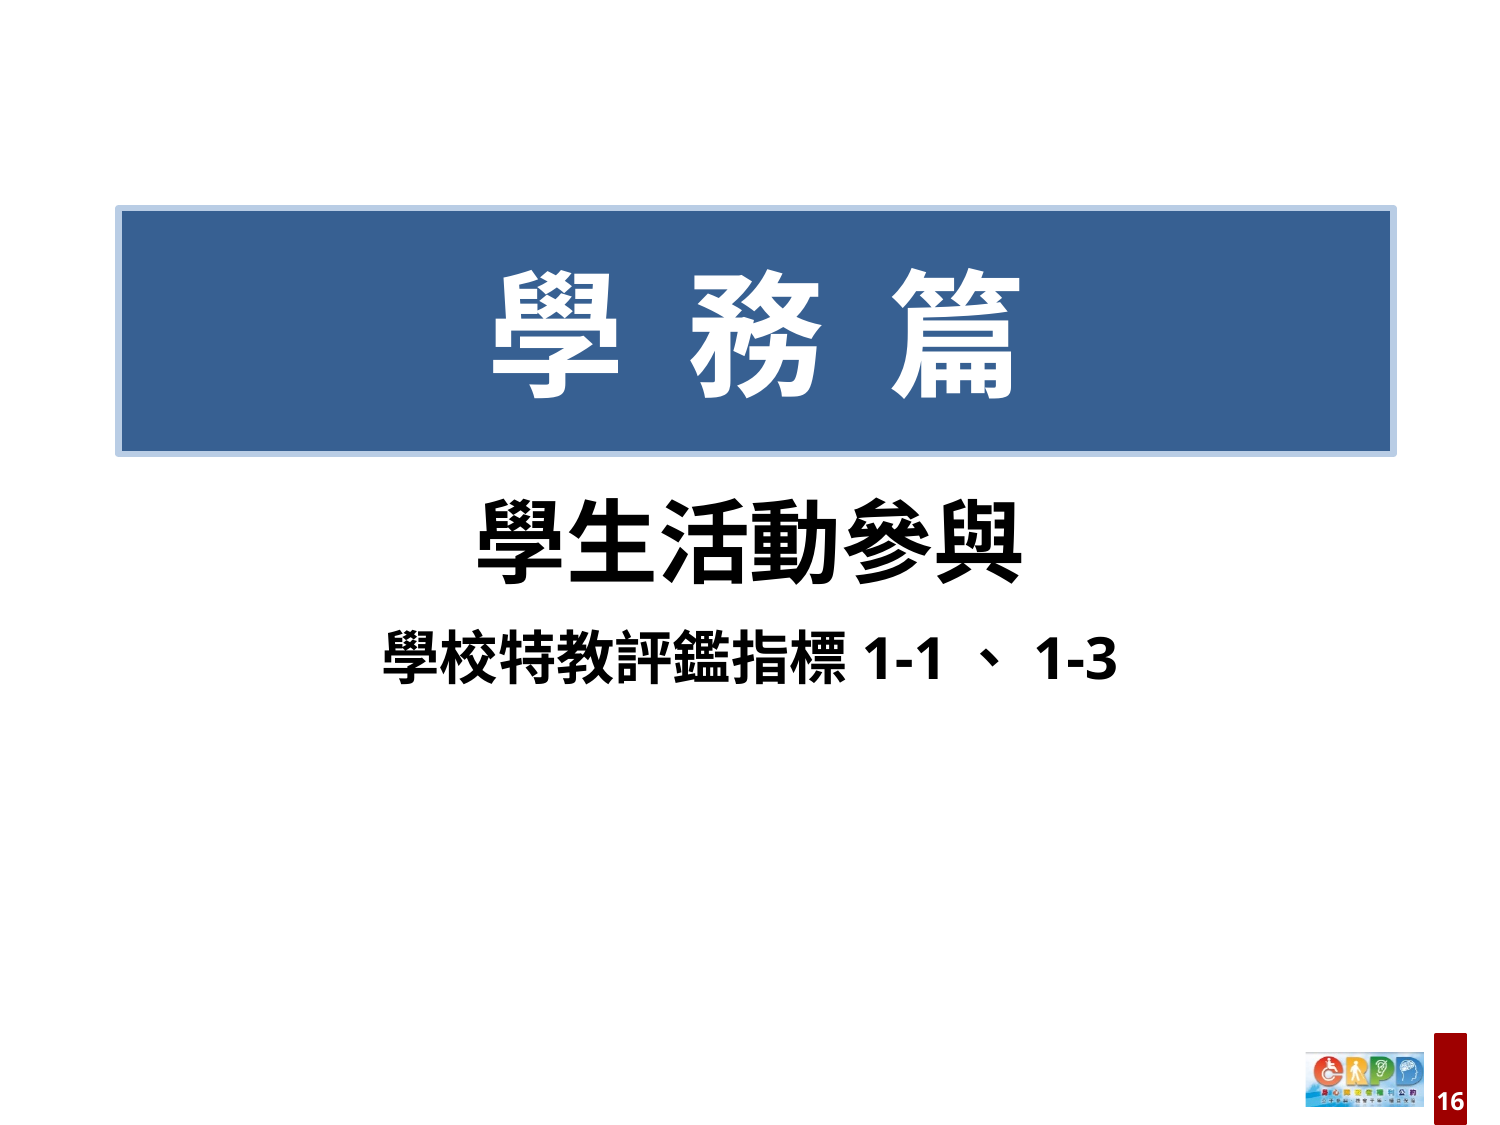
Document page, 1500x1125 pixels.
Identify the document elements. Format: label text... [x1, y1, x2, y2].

slide_number 16 [1416, 1076, 1485, 1125]
picture [1305, 1052, 1424, 1107]
list 學 務 篇 [116, 206, 1396, 456]
title 學生活動參與 學校特教評鑑指標1-1、1-3 [112, 491, 1388, 716]
